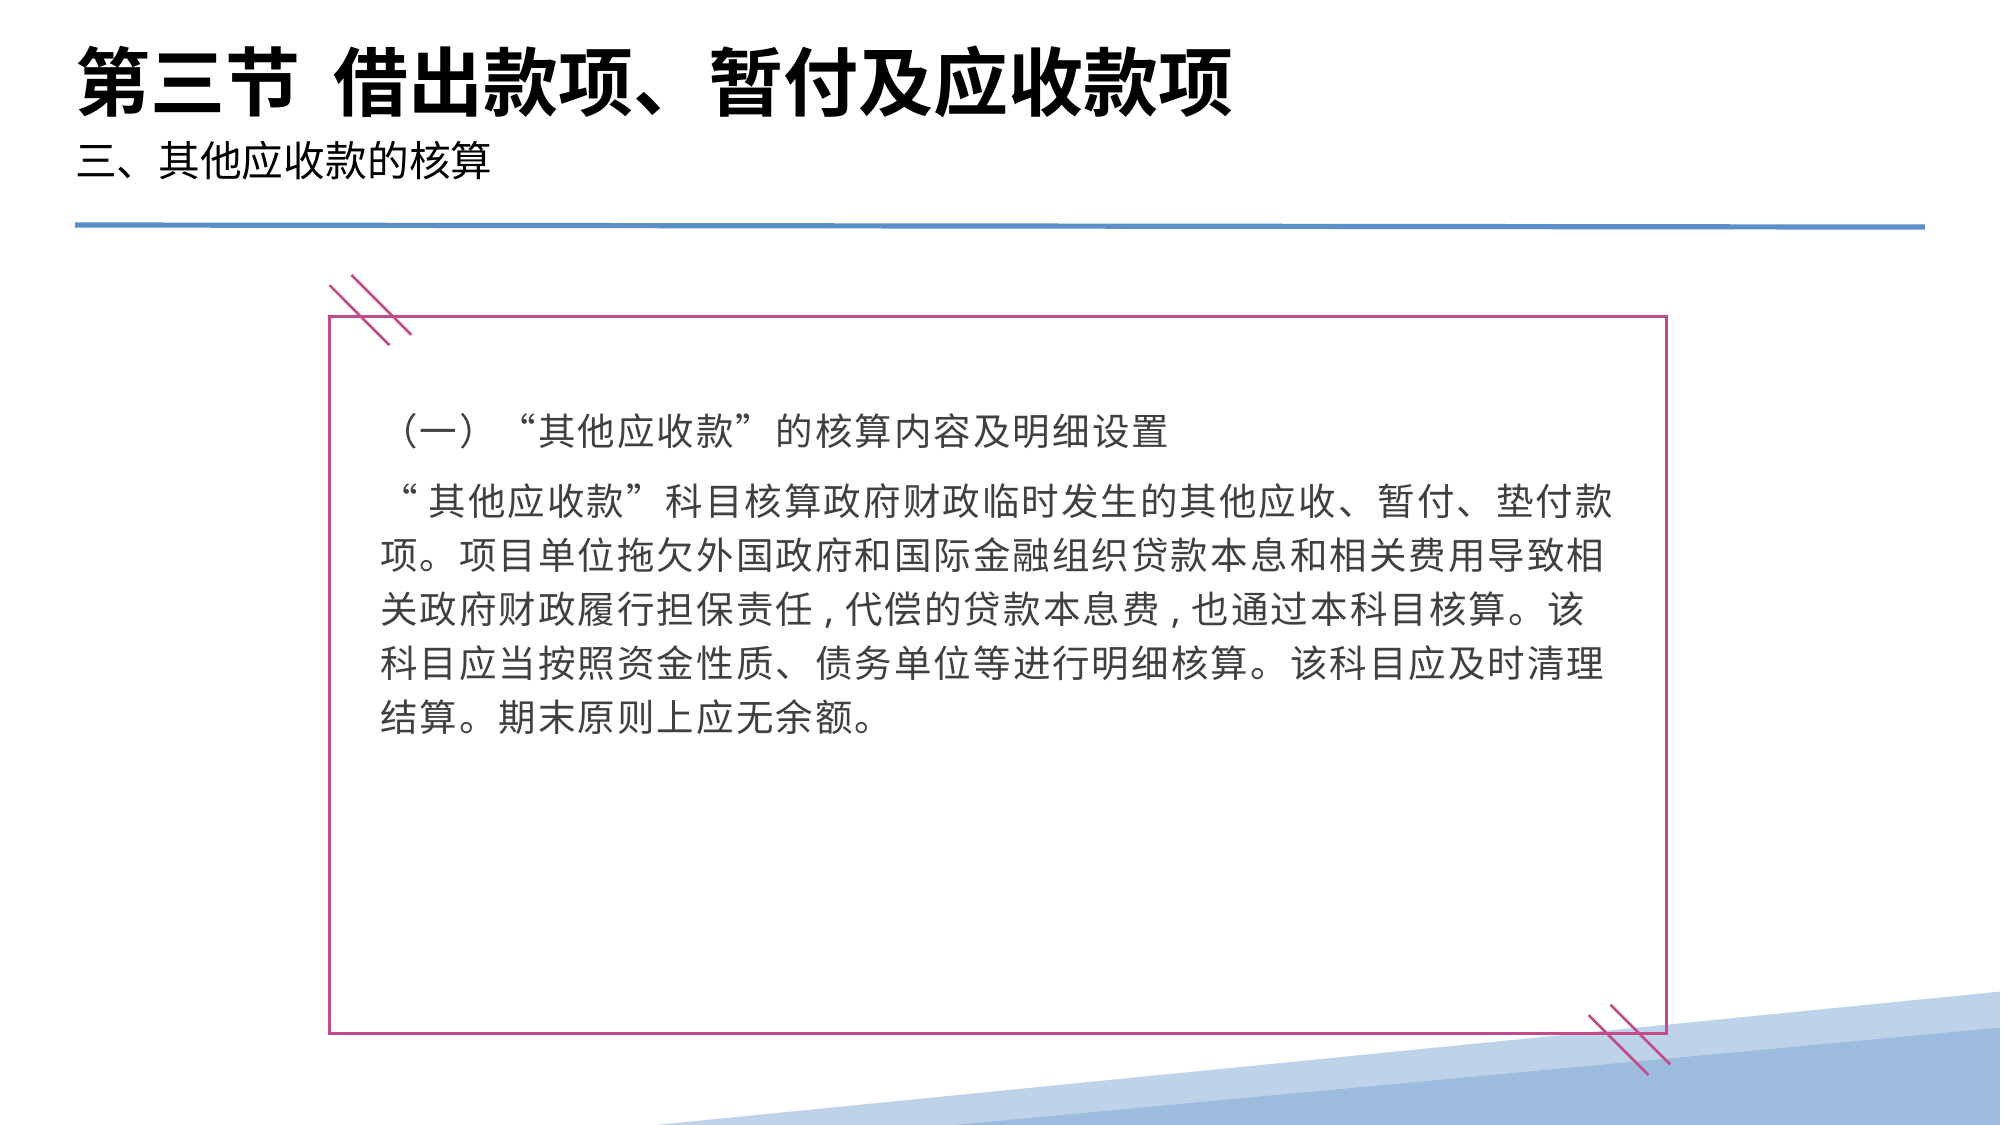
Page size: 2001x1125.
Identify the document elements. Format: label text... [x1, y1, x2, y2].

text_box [351, 274, 412, 335]
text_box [329, 285, 390, 346]
text_box （一）“其他应收款”的核算内容及明细设置 “其他应收款”科目核算政府财政临时发生的其他应收、暂付、垫付款项。项目单位拖欠外国政府和国际金融组织贷款本息和相关费用导致相关政府财政履行担保责任,代偿的贷款本息费,也通过本科目核算。该科目应当按照资金性质、债务单位等进行明细核算。该科目应及时清理结算。期末原则上应无余额。 [369, 388, 1627, 962]
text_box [74, 224, 1925, 228]
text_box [1610, 1004, 1671, 1065]
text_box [656, 991, 2000, 1125]
text_box [328, 316, 1668, 1034]
text_box 三、其他应收款的核算 [75, 124, 1925, 200]
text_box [1588, 1015, 1649, 1075]
text_box 第三节 借出款项、暂付及应收款项 [75, 24, 1925, 124]
